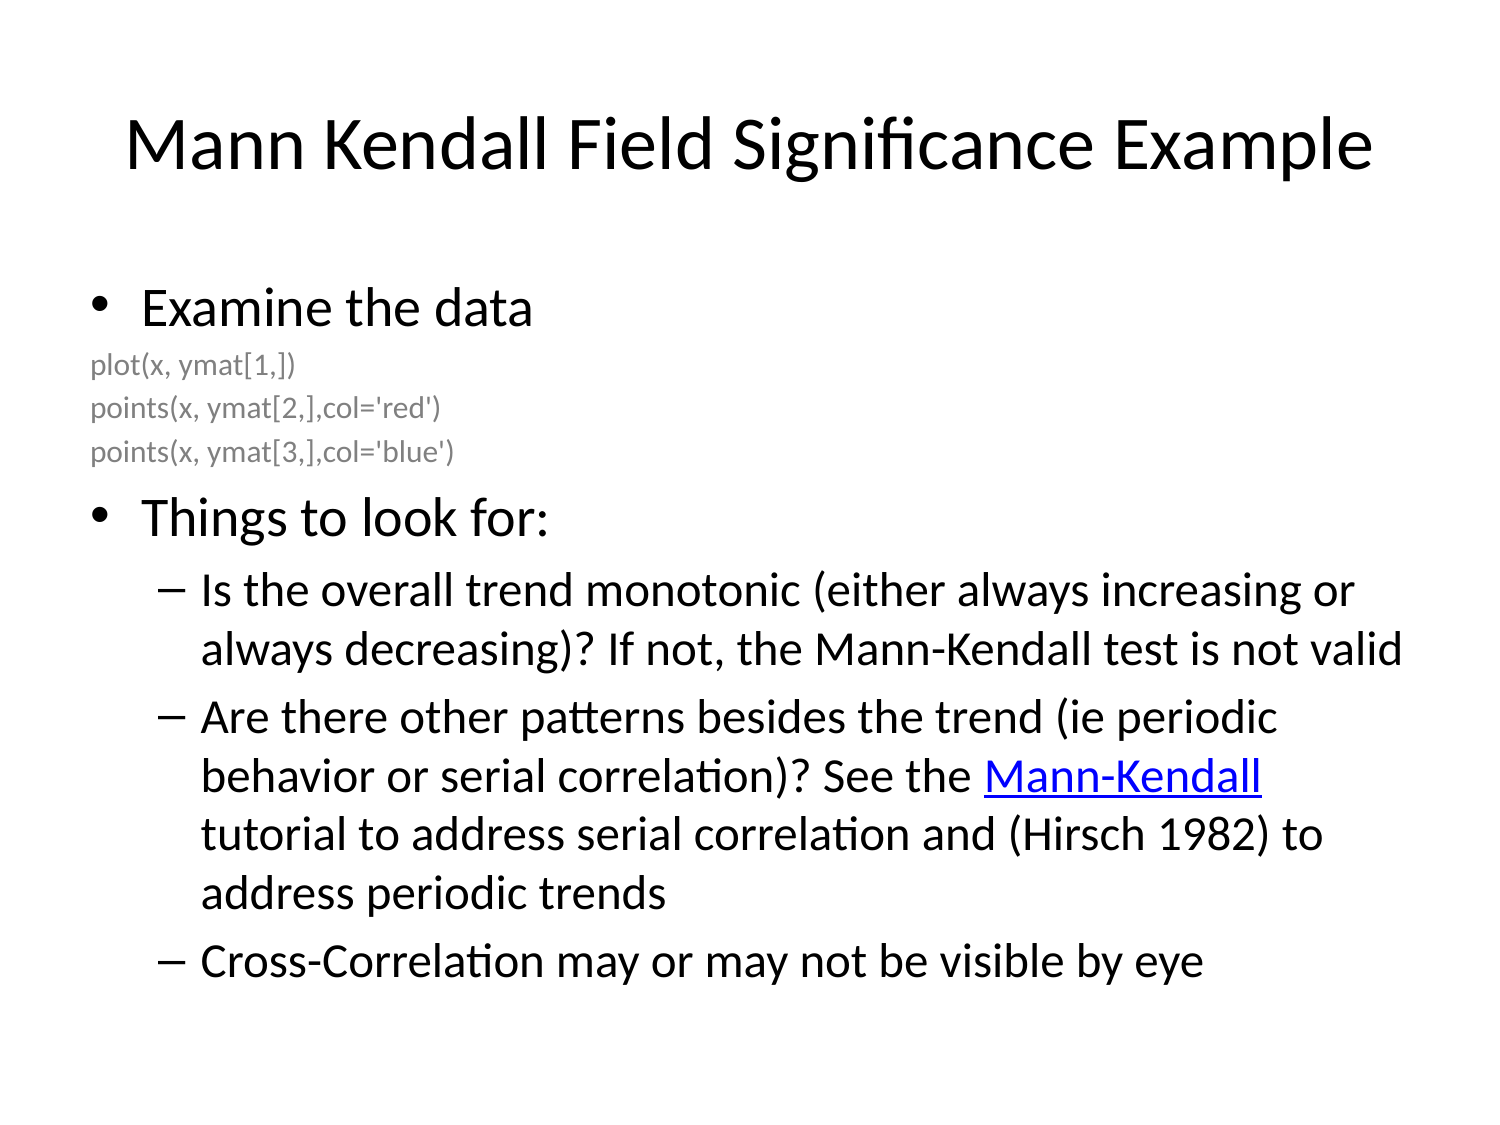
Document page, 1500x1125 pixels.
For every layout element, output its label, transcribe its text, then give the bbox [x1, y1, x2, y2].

list Examine the data plot(x, ymat[1,]) points(x, ymat[2,],col='red') points(x, ymat[3,],col='blue') Things to look for: Is the overall trend monotonic (either always increasing or always decreasing)? If not, the Mann-Kendall test is not valid Are there other patterns besides the trend (ie periodic behavior or serial correlation)? See the Mann-Kendall tutorial to address serial correlation and (Hirsch 1982) to address periodic trends Cross-Correlation may or may not be visible by eye [75, 262, 1425, 1005]
title Mann Kendall Field Significance Example [75, 45, 1425, 233]
